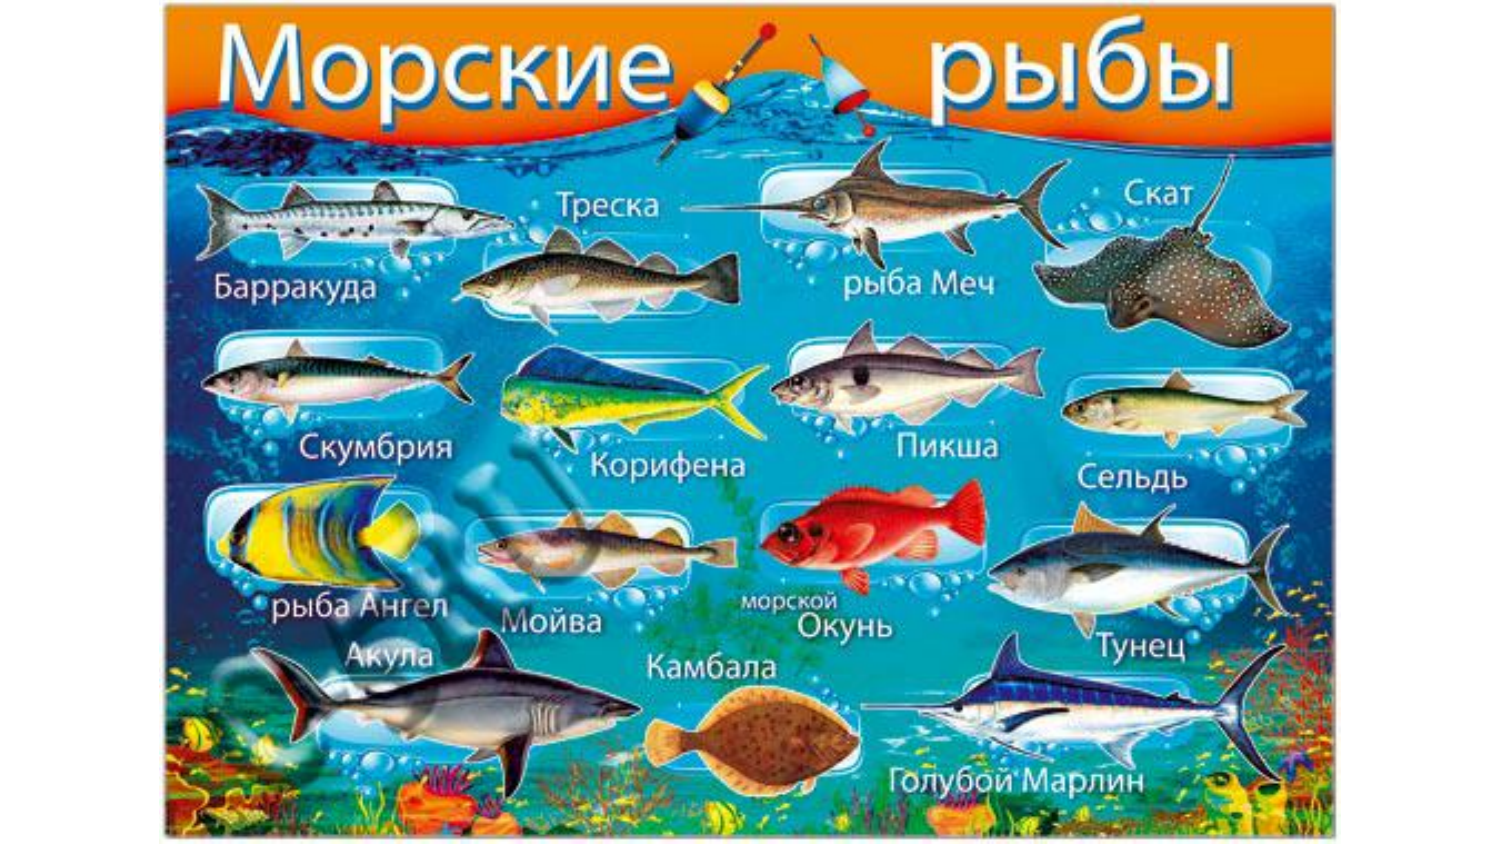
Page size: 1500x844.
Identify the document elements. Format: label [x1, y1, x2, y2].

picture [159, 0, 1341, 844]
